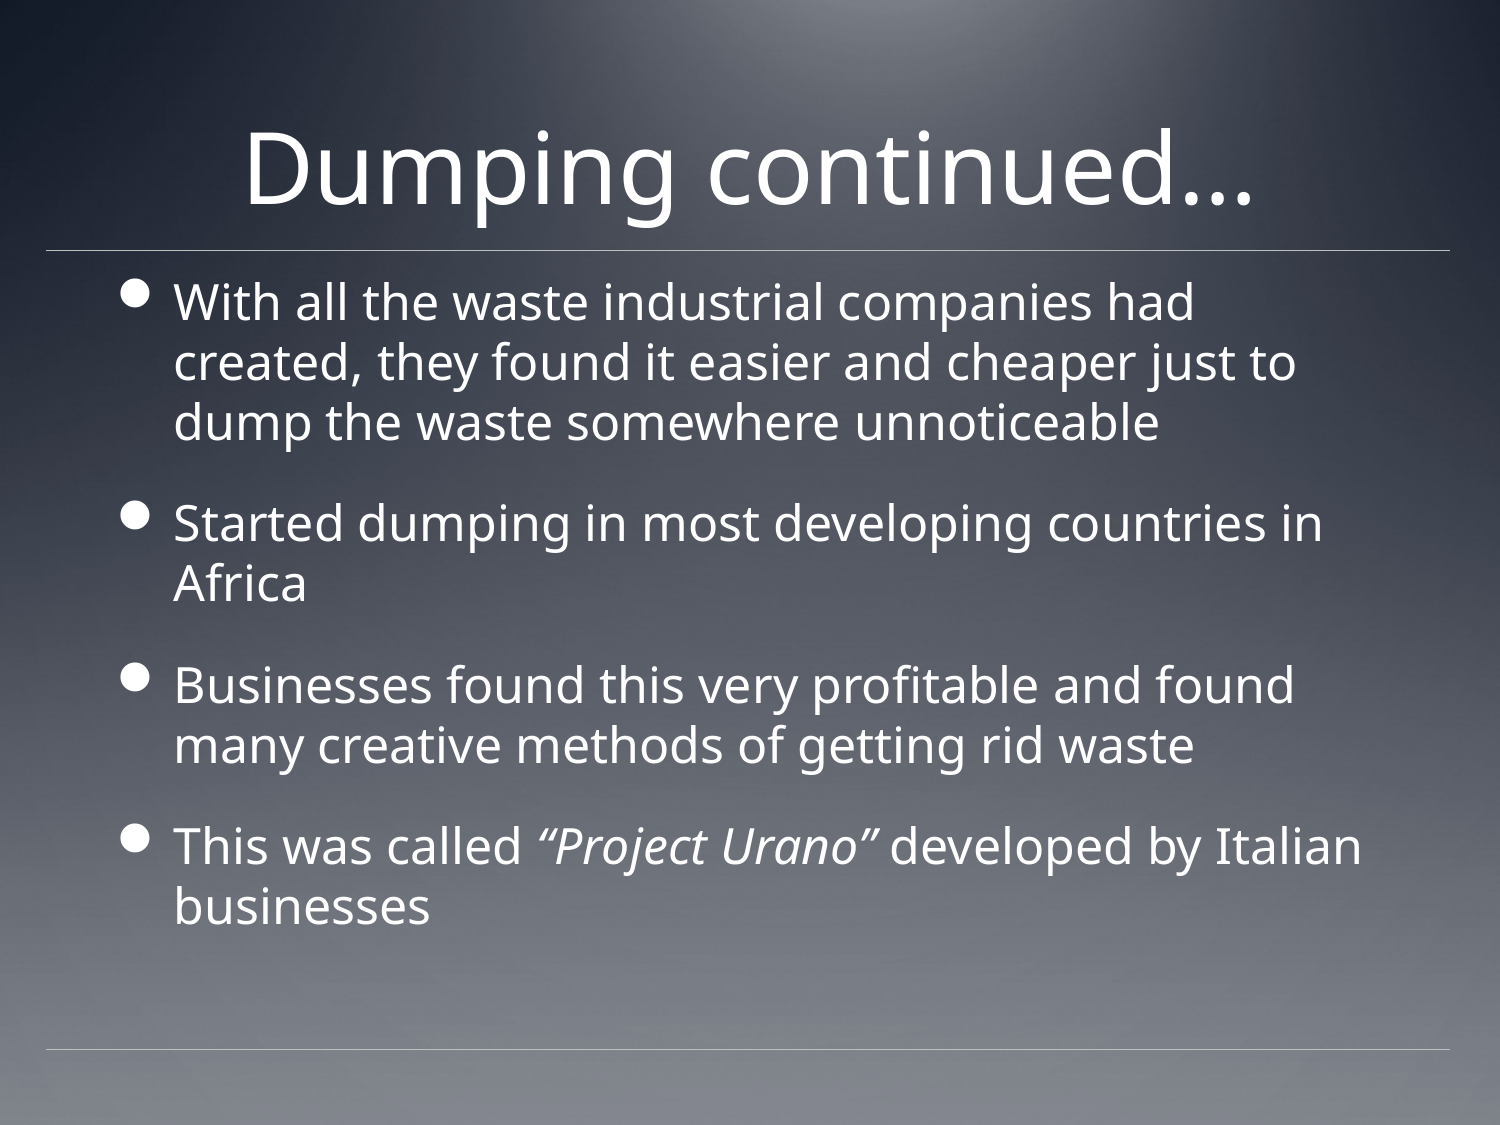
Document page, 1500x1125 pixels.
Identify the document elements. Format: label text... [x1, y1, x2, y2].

list With all the waste industrial companies had created, they found it easier and cheaper just to dump the waste somewhere unnoticeable Started dumping in most developing countries in Africa Businesses found this very profitable and found many creative methods of getting rid waste This was called “Project Urano” developed by Italian businesses [101, 262, 1394, 1024]
title Dumping continued… [105, 17, 1394, 233]
